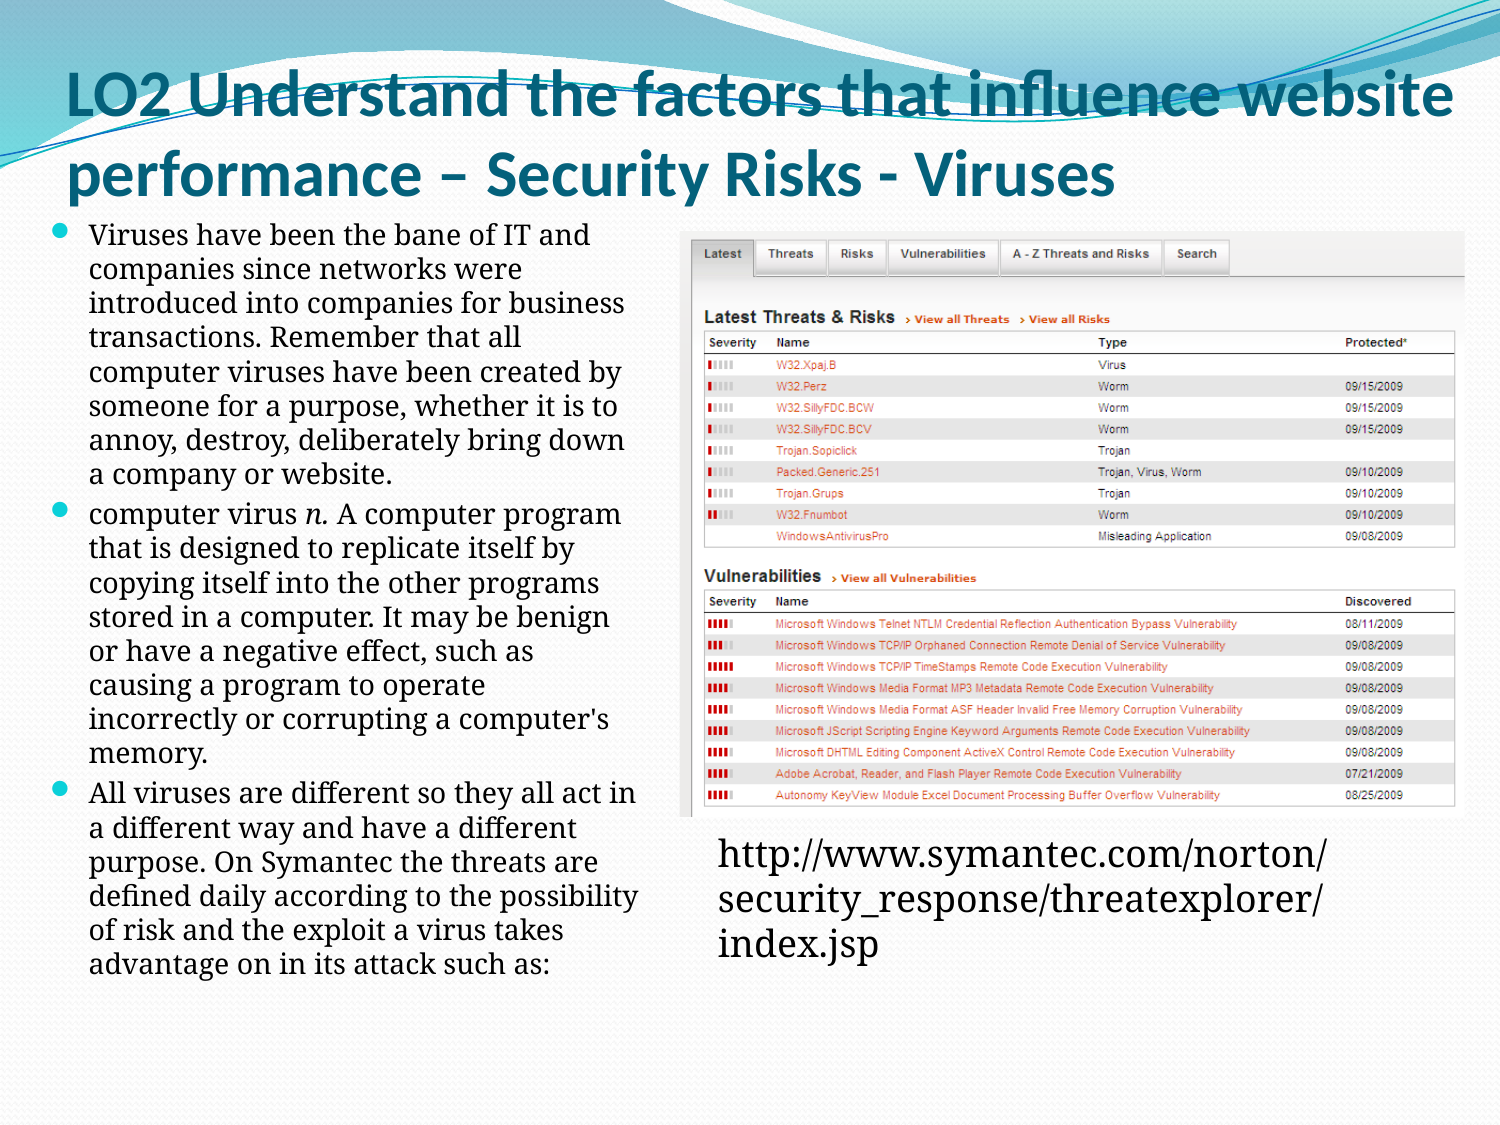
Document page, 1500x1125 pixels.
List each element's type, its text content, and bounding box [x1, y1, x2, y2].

text_box http://www.symantec.com/norton/security_response/threatexplorer/index.jsp [703, 830, 1453, 973]
list Viruses have been the bane of IT and companies since networks were introduced into companies for business transactions. Remember that all computer viruses have been created by someone for a purpose, whether it is to annoy, destroy, deliberately bring down a company or website. computer virus n. A computer program that is designed to replicate itself by copying itself into the other programs stored in a computer. It may be benign or have a negative effect, such as causing a program to operate incorrectly or corrupting a computer's memory. All viruses are different so they all act in a different way and have a different purpose. On Symantec the threats are defined daily according to the possibility of risk and the exploit a virus takes advantage on in its attack such as: [35, 209, 657, 1079]
picture [679, 231, 1466, 817]
text_box LO2 Understand the factors that influence website performance – Security Risks - Viruses [66, 55, 1484, 210]
